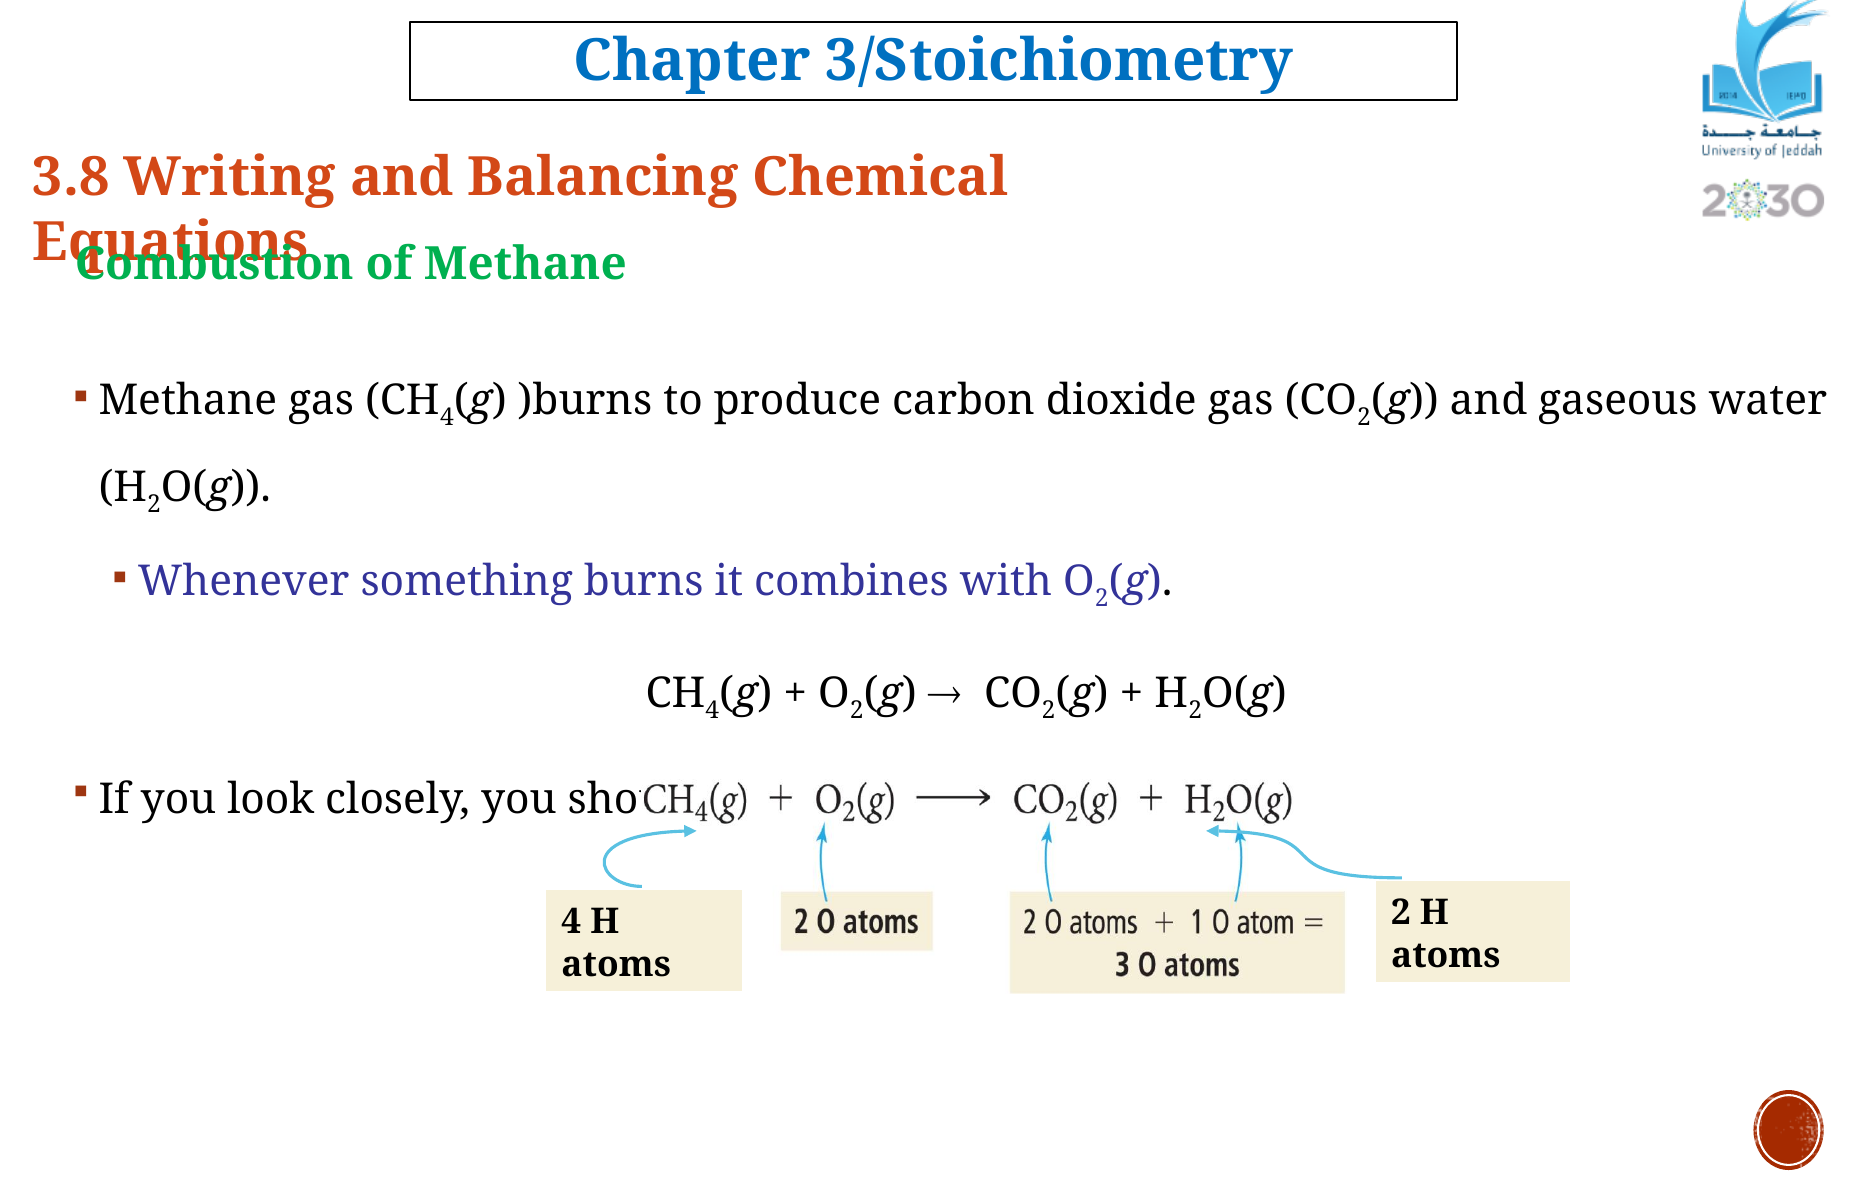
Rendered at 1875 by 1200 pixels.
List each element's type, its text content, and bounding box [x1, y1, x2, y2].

list Methane gas (CH4(g) )burns to produce carbon dioxide gas (CO2(g)) and gaseous water (H2O(g)). Whenever something burns it combines with O2(g). CH4(g) + O2(g) ® CO2(g) + H2O(g) If you look closely, you should immediately spot a problem. [57, 335, 1875, 831]
text_box 3.8 Writing and Balancing Chemical Equations [17, 133, 1207, 280]
text_box Chapter 3/Stoichiometry [409, 21, 1458, 101]
picture [1681, 0, 1846, 227]
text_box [549, 781, 1569, 991]
text_box Combustion of Methane [60, 226, 642, 297]
